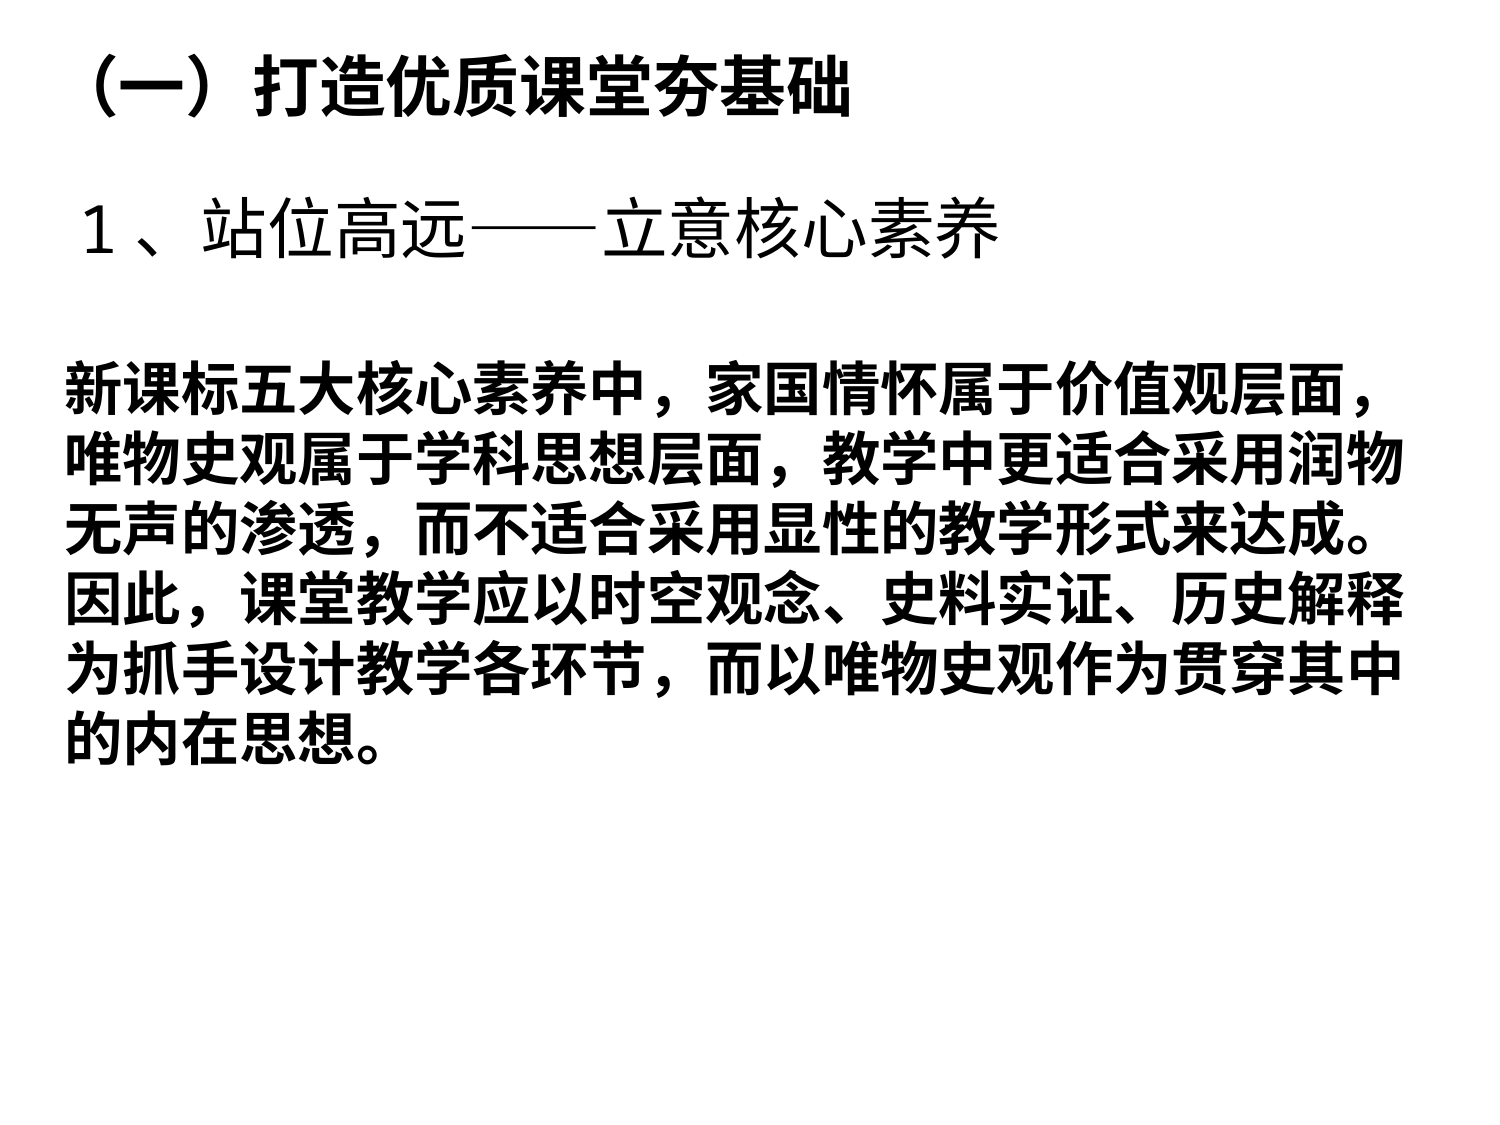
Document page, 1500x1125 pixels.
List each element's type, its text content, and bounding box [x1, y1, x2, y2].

text_box 1、站位高远——立意核心素养 [63, 179, 1017, 275]
text_box （一）打造优质课堂夯基础 [37, 36, 1150, 225]
text_box 新课标五大核心素养中，家国情怀属于价值观层面，唯物史观属于学科思想层面，教学中更适合采用润物无声的渗透，而不适合采用显性的教学形式来达成。因此，课堂教学应以时空观念、史料实证、历史解释为抓手设计教学各环节，而以唯物史观作为贯穿其中的内在思想。 [50, 344, 1438, 850]
